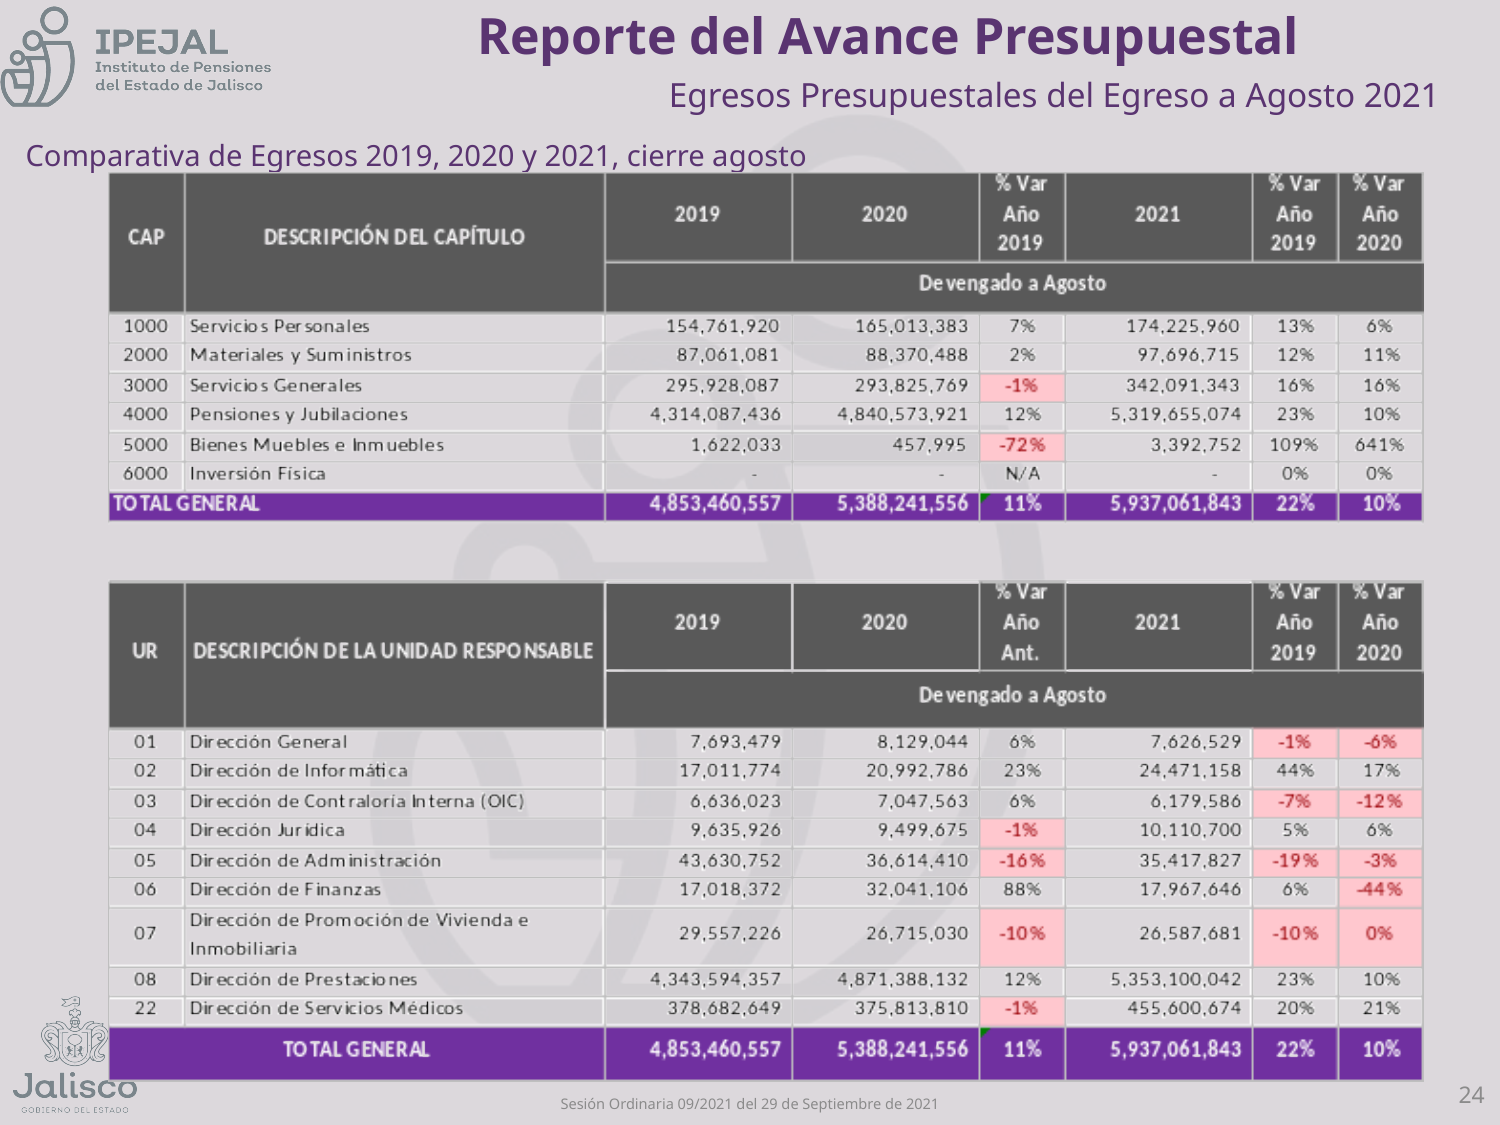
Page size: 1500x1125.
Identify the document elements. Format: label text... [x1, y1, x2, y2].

picture [0, 6, 271, 107]
picture [0, 172, 1425, 1125]
text_box Reporte del Avance Presupuestal [277, 4, 1500, 130]
text_box Comparativa de Egresos 2019, 2020 y 2021, cierre agosto [10, 129, 1046, 180]
footer Sesión Ordinaria 09/2021 del 29 de Septiembre de 2021 [472, 1093, 1028, 1125]
text_box Egresos Presupuestales del Egreso a Agosto 2021 [421, 66, 1456, 122]
slide_number 24 [1411, 1066, 1500, 1125]
